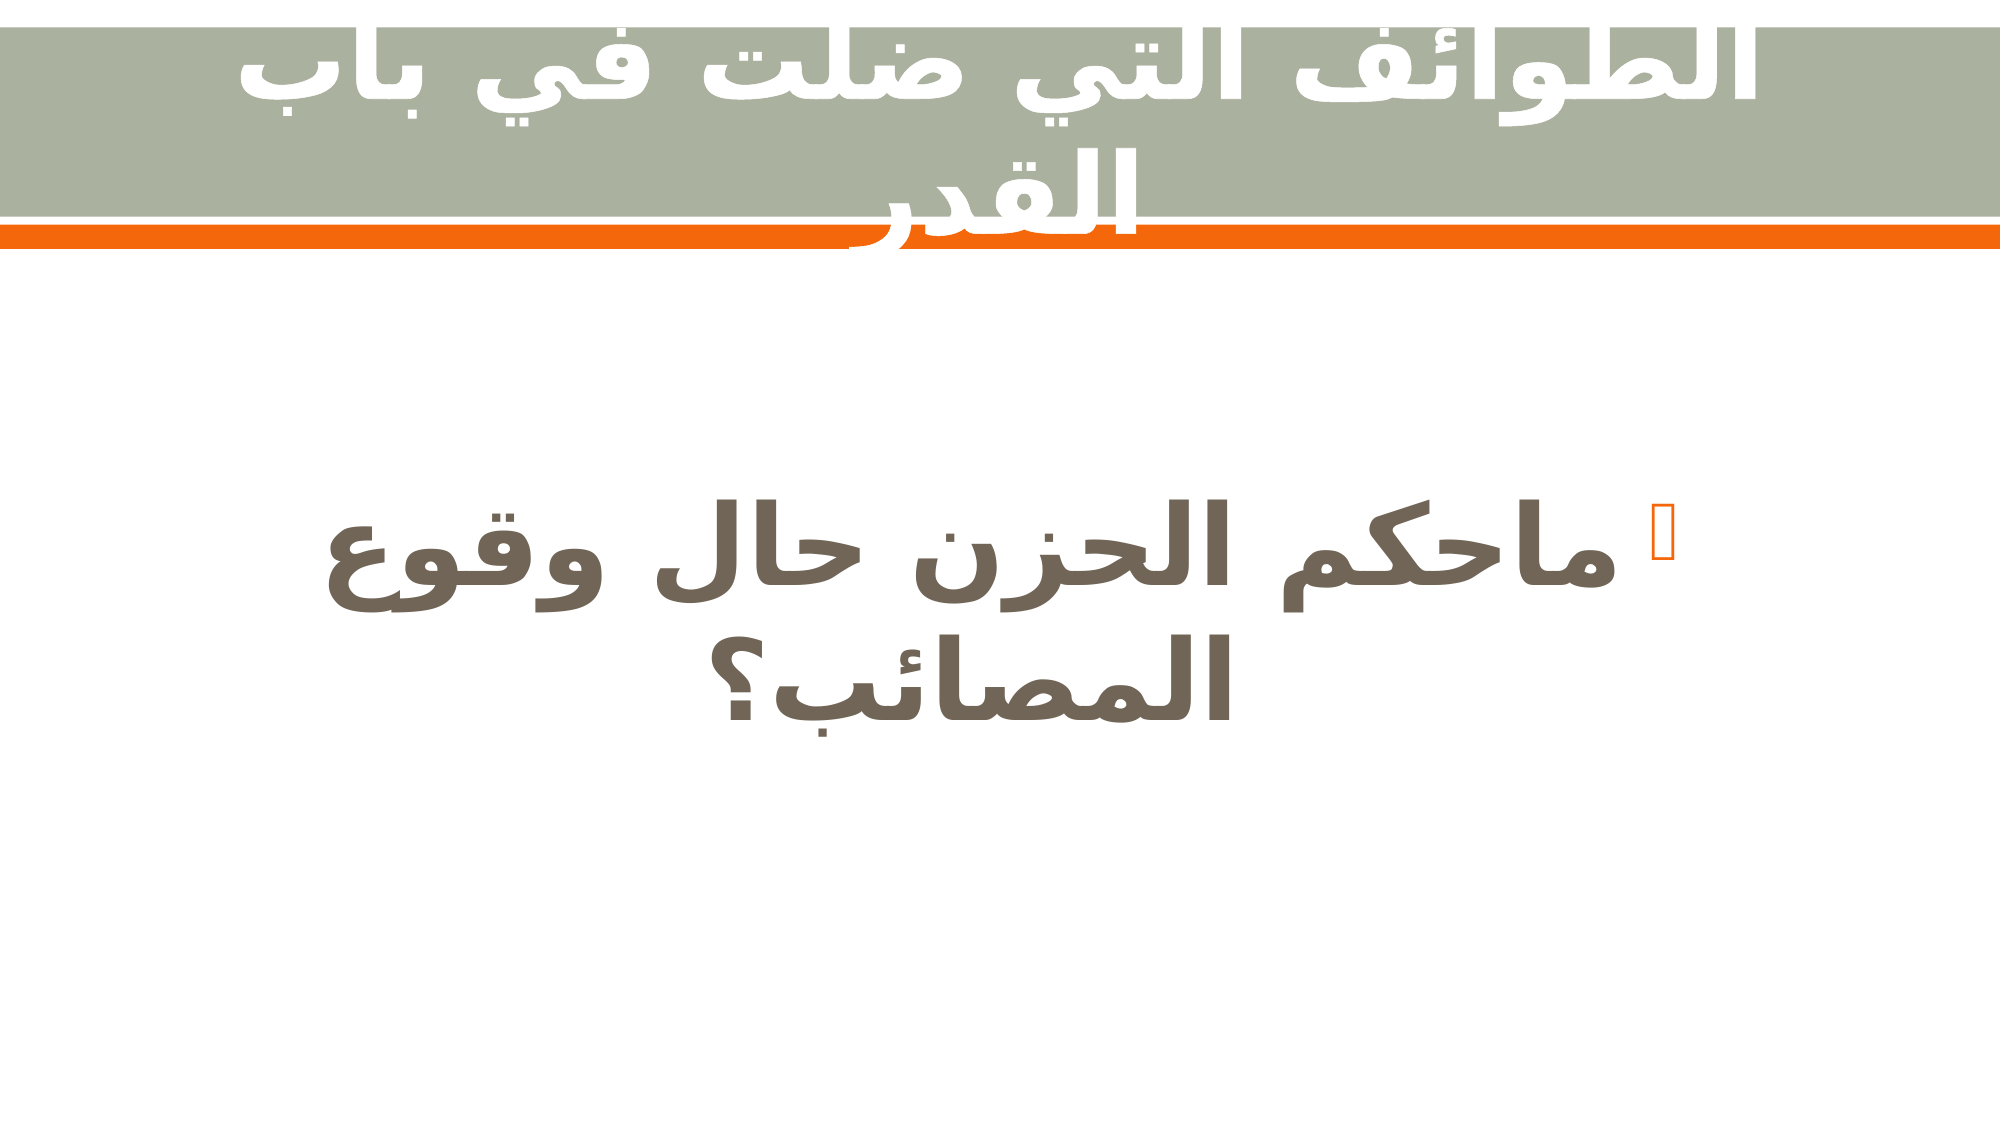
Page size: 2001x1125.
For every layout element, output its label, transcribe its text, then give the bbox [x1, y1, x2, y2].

title الطوائف التي ضلت في باب القدر [99, 29, 1900, 213]
list ماحكم الحزن حال وقوع المصائب؟ [99, 262, 1900, 1005]
